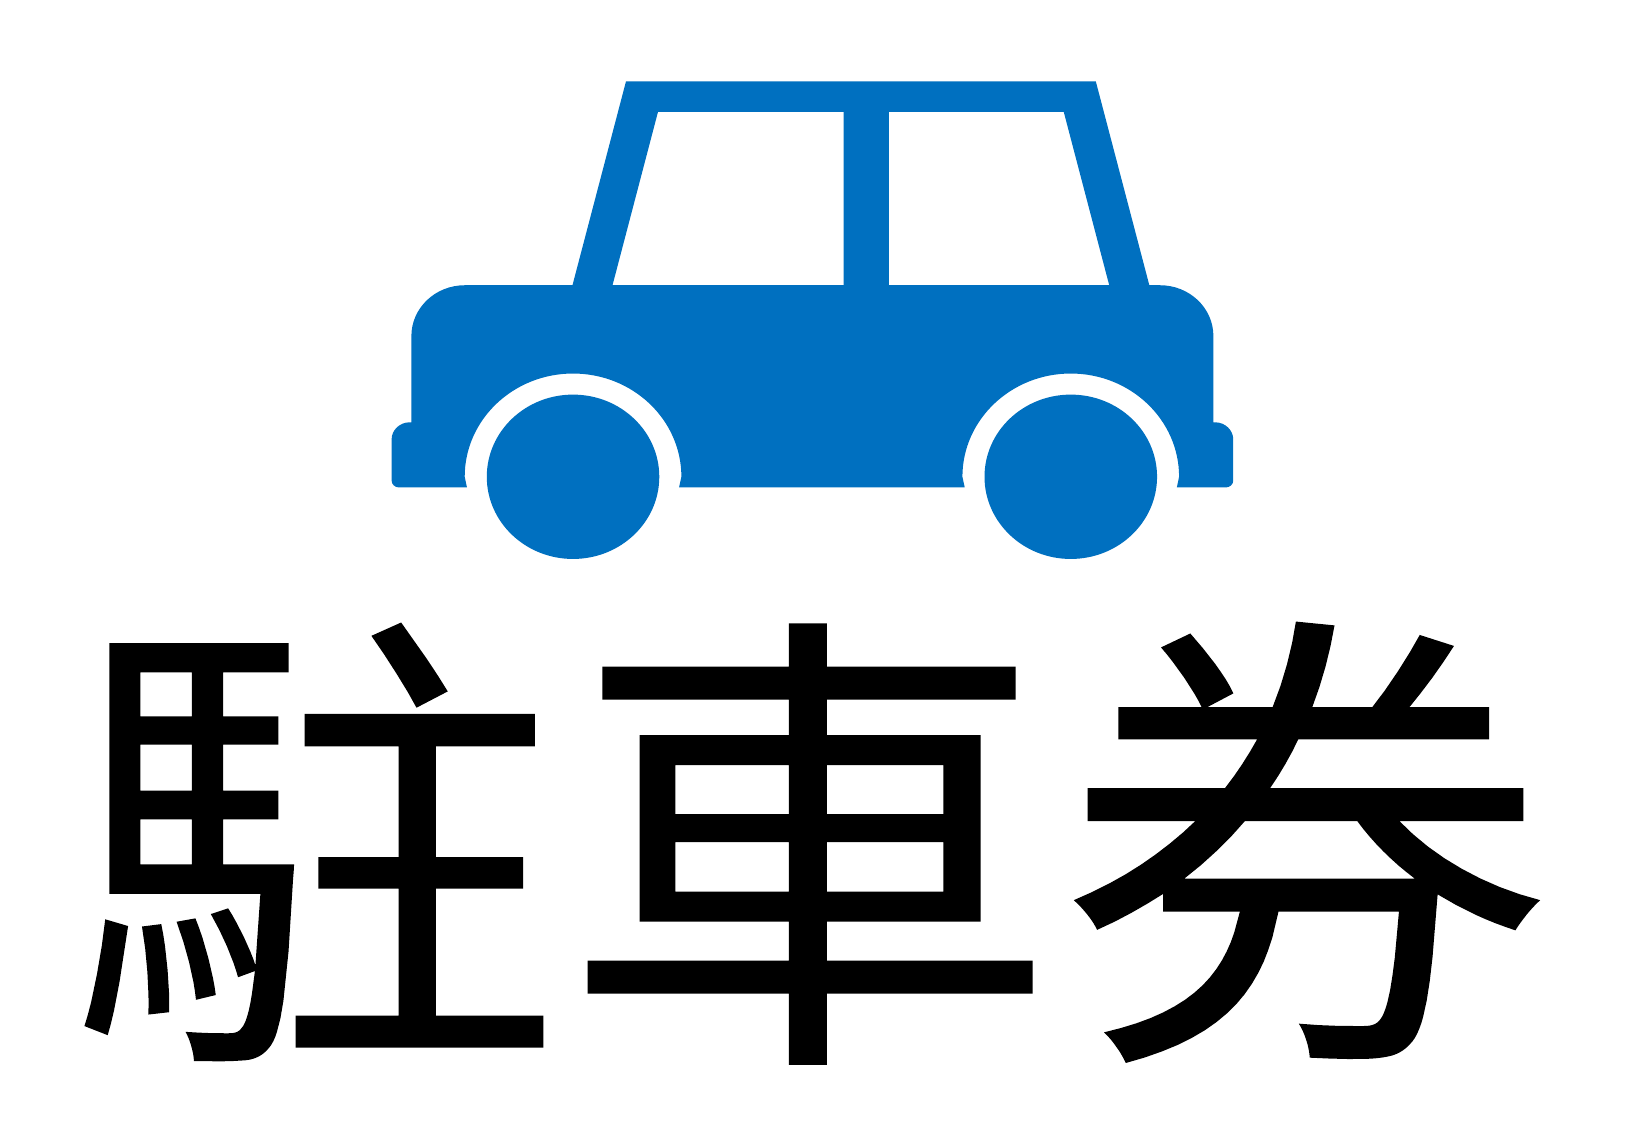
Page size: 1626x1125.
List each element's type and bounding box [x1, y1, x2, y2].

text_box [486, 394, 660, 559]
text_box [391, 81, 1234, 488]
text_box [984, 394, 1158, 559]
